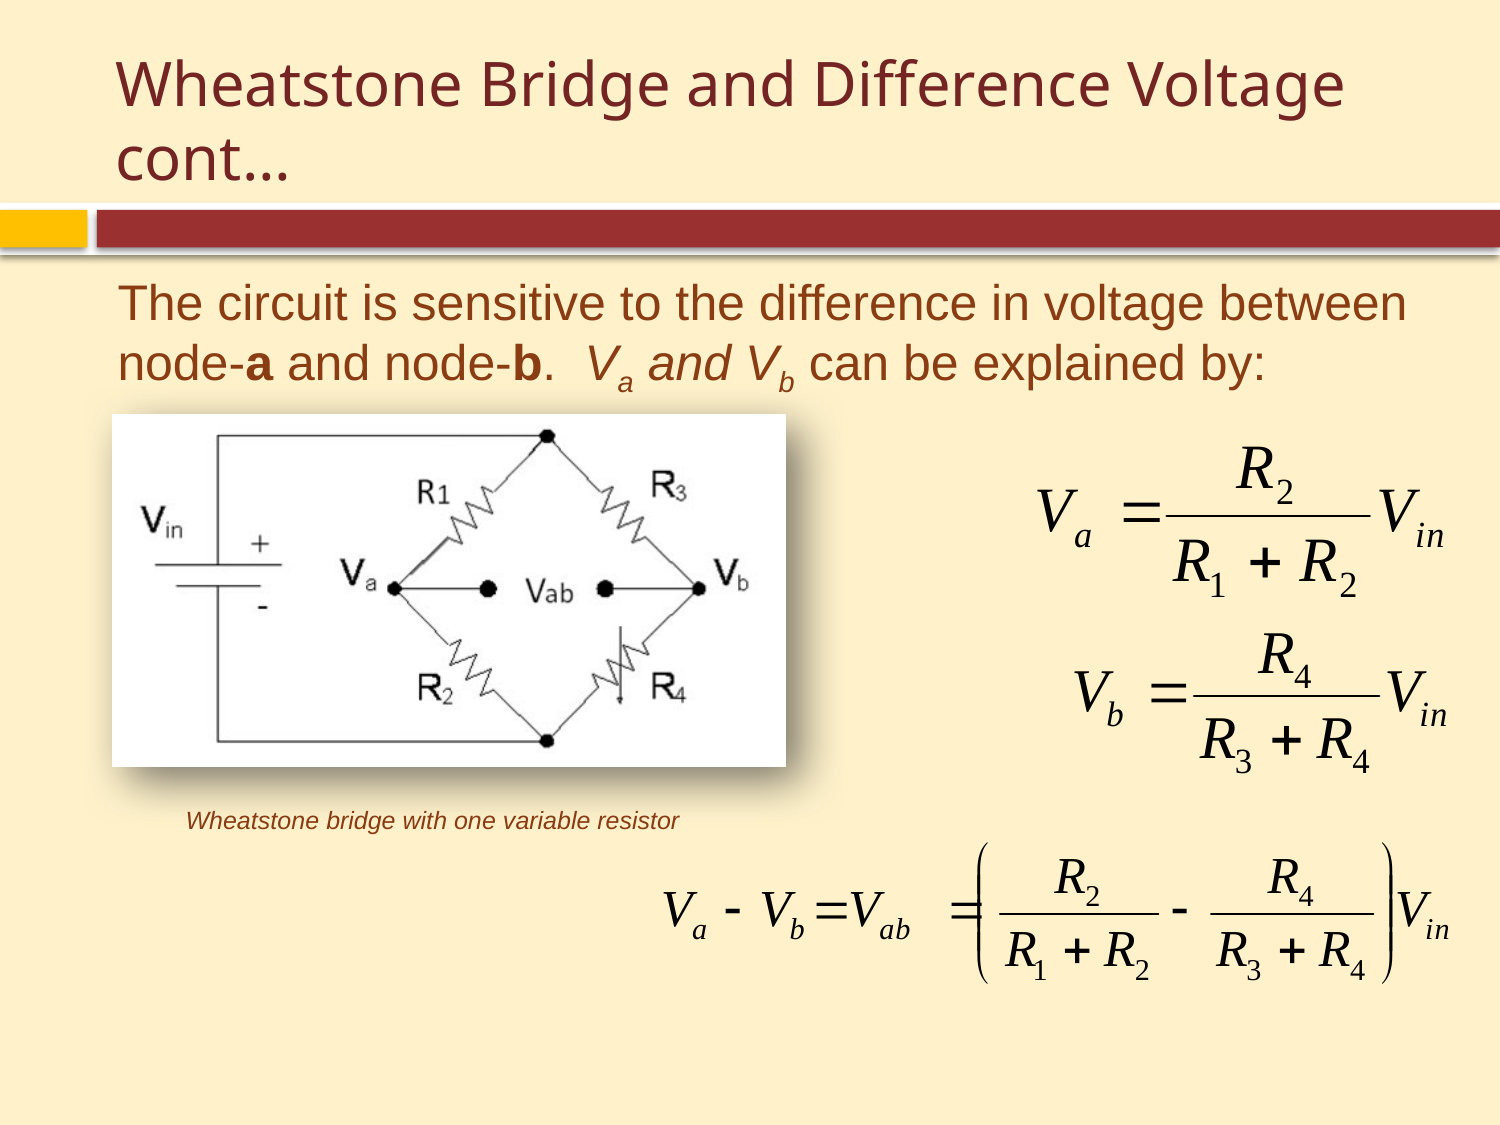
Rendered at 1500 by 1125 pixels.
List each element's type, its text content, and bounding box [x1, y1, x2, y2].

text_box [1067, 614, 1457, 787]
text_box Wheatstone bridge with one variable resistor [163, 814, 757, 842]
list The circuit is sensitive to the difference in voltage between node-a and node-b. Va and Vb can be explained by: [102, 262, 1463, 584]
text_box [657, 830, 1457, 997]
title Wheatstone Bridge and Difference Voltage cont… [100, 37, 1438, 200]
picture [112, 414, 786, 767]
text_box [1030, 425, 1457, 611]
